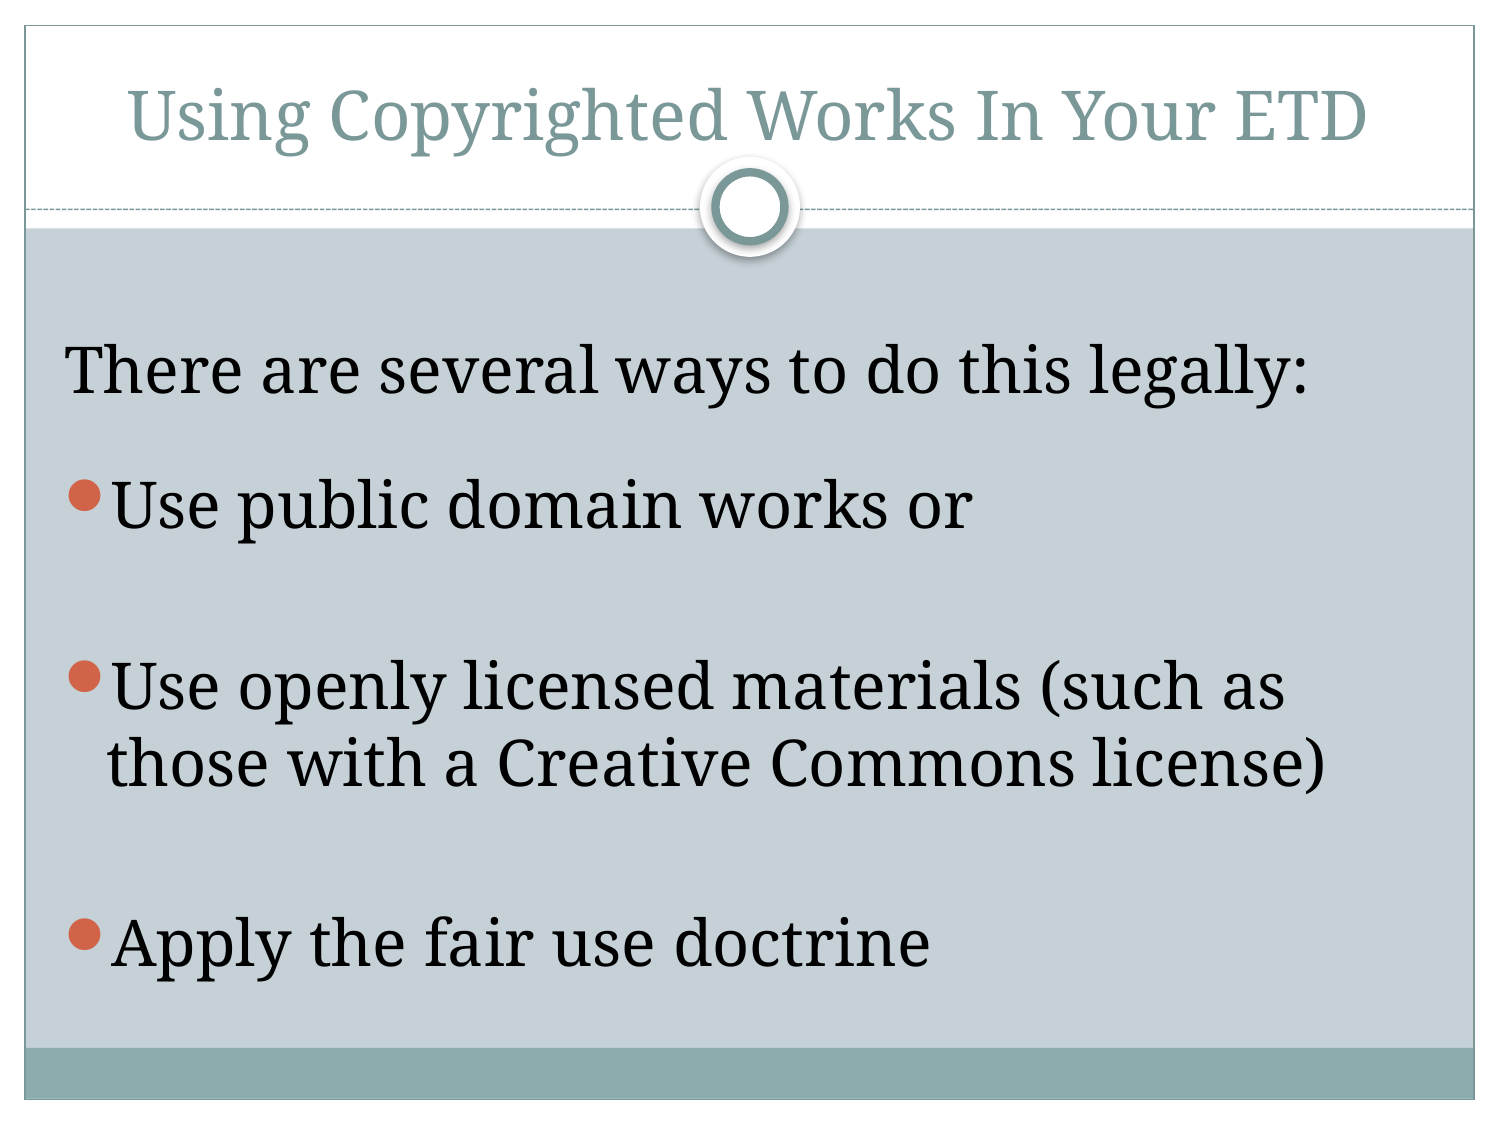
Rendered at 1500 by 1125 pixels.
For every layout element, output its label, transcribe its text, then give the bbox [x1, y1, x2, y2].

list There are several ways to do this legally: Use public domain works or Use openly licensed materials (such as those with a Creative Commons license) Apply the fair use doctrine [49, 250, 1445, 1001]
title Using Copyrighted Works In Your ETD [49, 37, 1450, 162]
